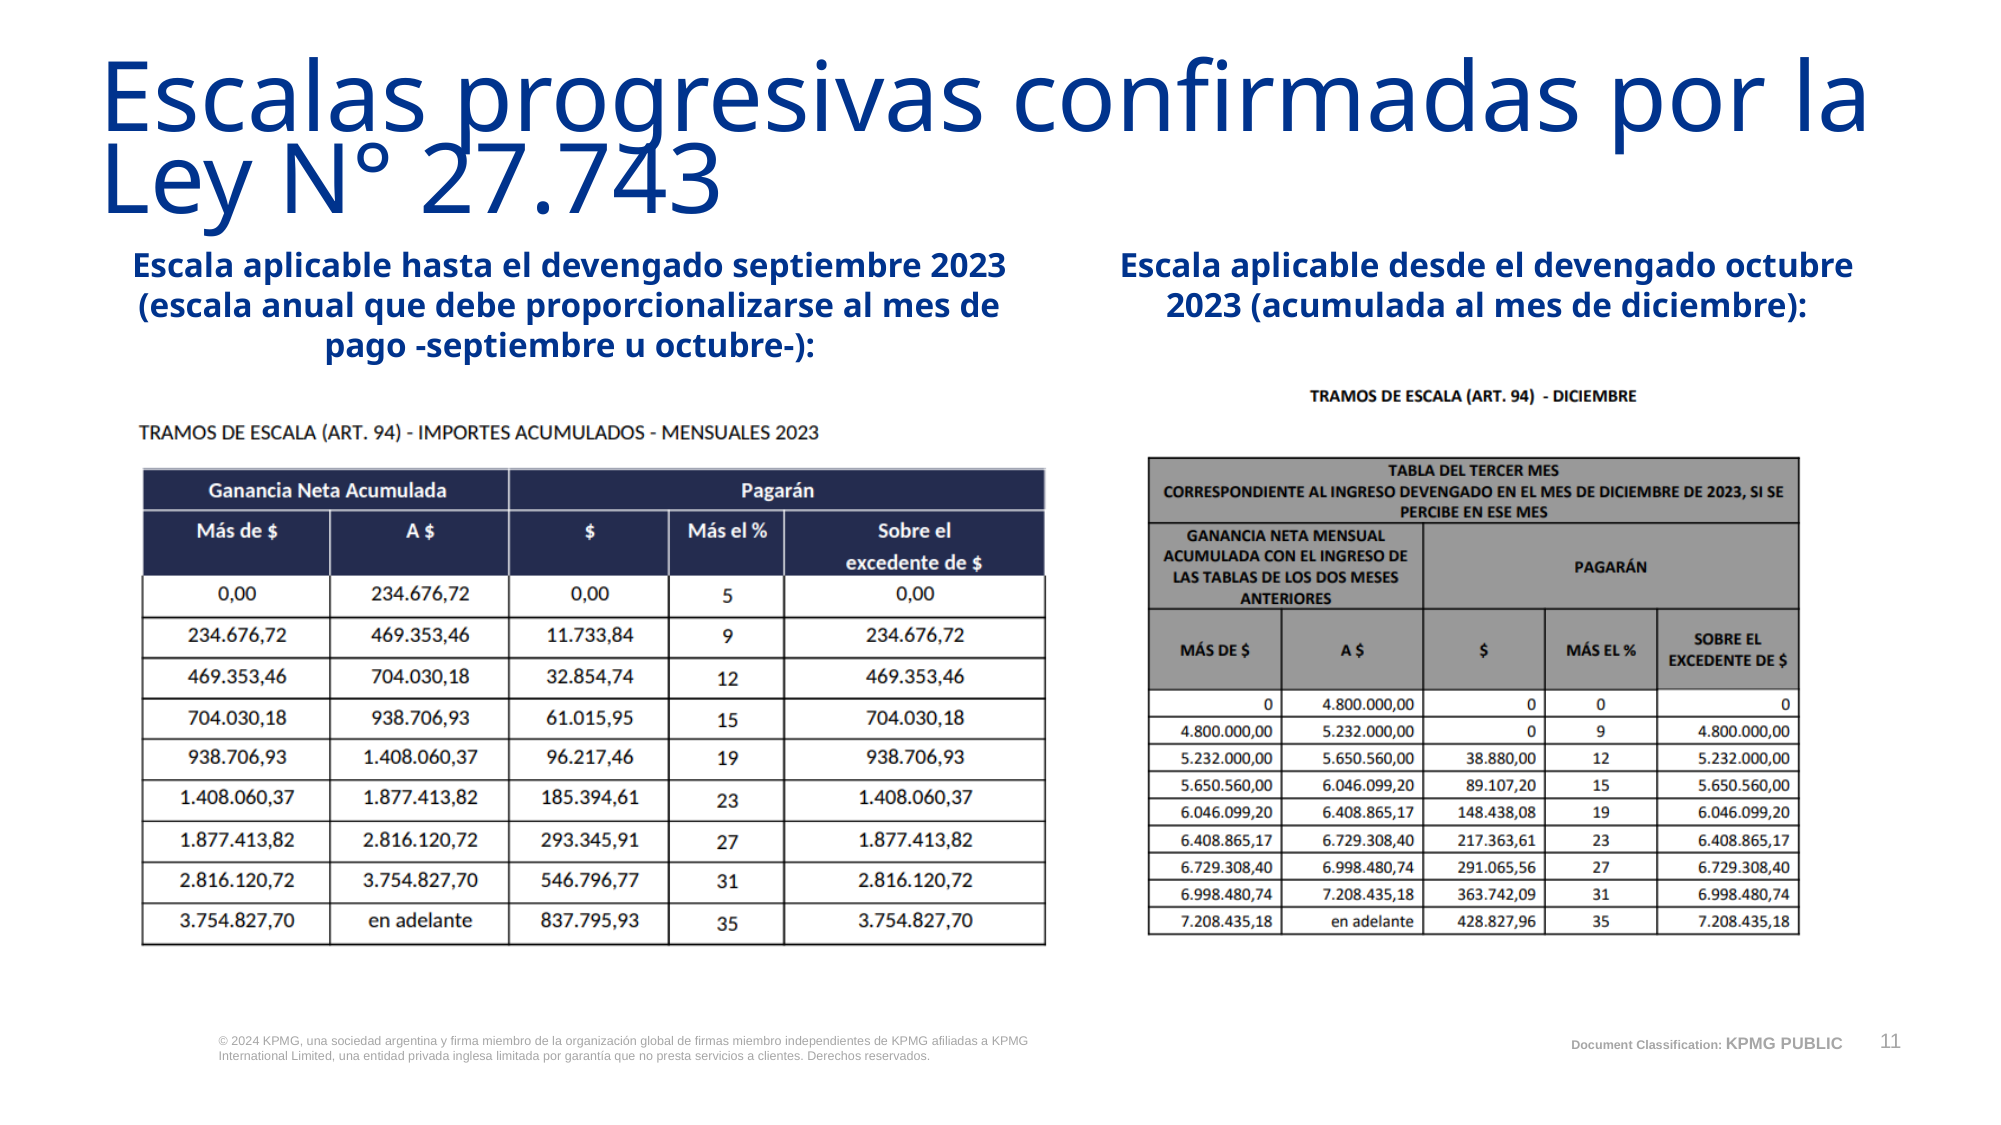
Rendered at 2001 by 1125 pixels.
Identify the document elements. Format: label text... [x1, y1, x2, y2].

text_box Escala aplicable desde el devengado octubre 2023 (acumulada al mes de diciembre): [1095, 235, 1880, 305]
text_box Escala aplicable hasta el devengado septiembre 2023 (escala anual que debe proporcionalizarse al mes de pago -septiembre u octubre-): [120, 235, 1020, 305]
picture [1095, 368, 1844, 983]
picture [120, 404, 1071, 983]
title Escalas progresivas confirmadas por la Ley N° 27.743 [99, 66, 1901, 185]
